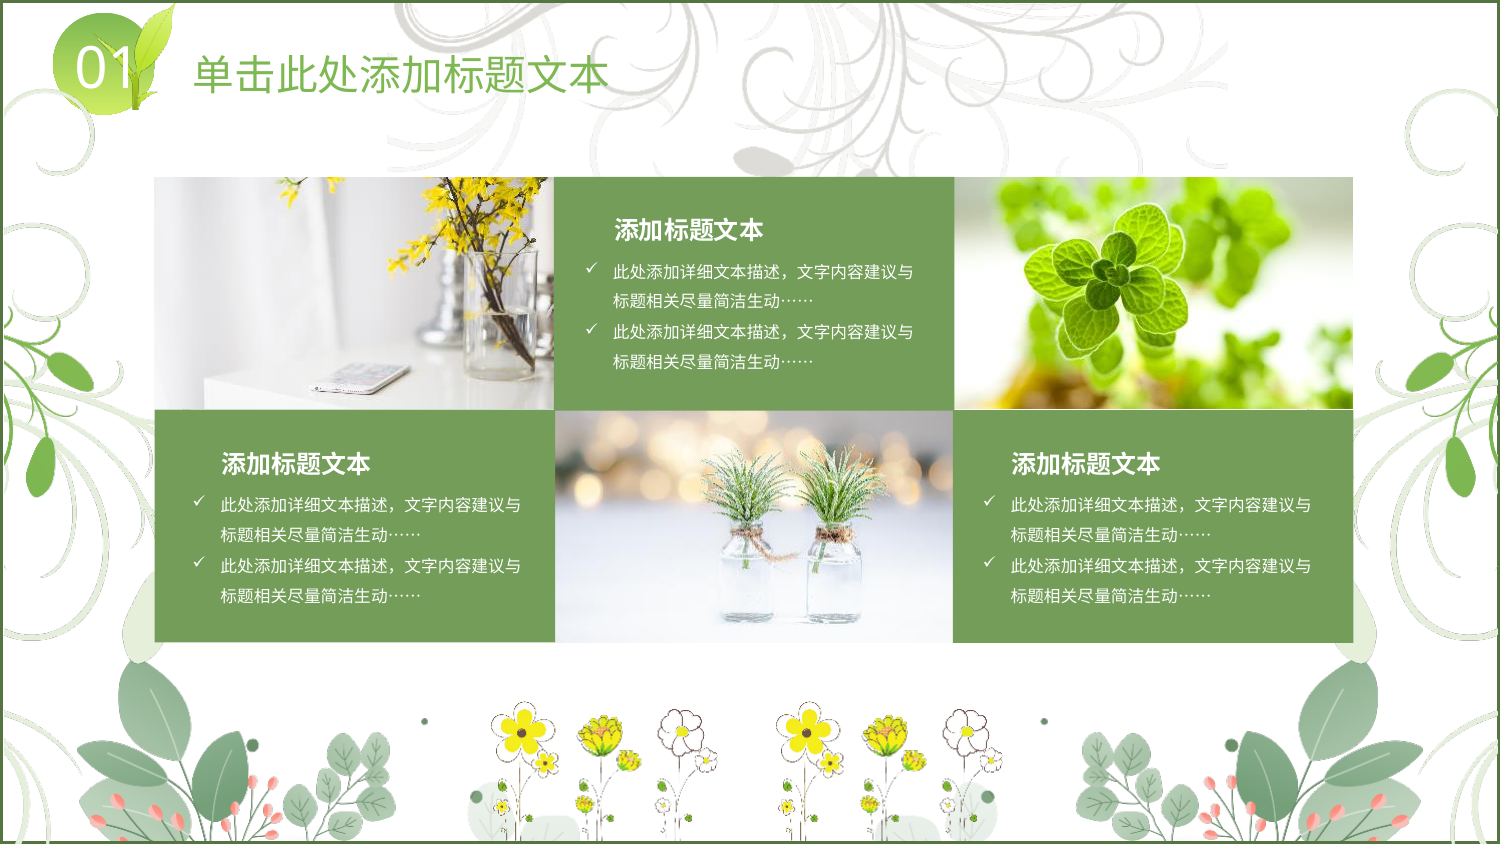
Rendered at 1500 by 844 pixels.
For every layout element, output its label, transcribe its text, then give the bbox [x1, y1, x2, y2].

text_box [956, 410, 1354, 643]
text_box [154, 410, 555, 643]
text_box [570, 206, 940, 378]
text_box [553, 176, 955, 411]
text_box 01 [56, 29, 159, 100]
picture [3, 3, 1498, 844]
text_box 单击此处添加标题文本 [177, 40, 652, 106]
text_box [967, 440, 1338, 612]
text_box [177, 440, 547, 612]
